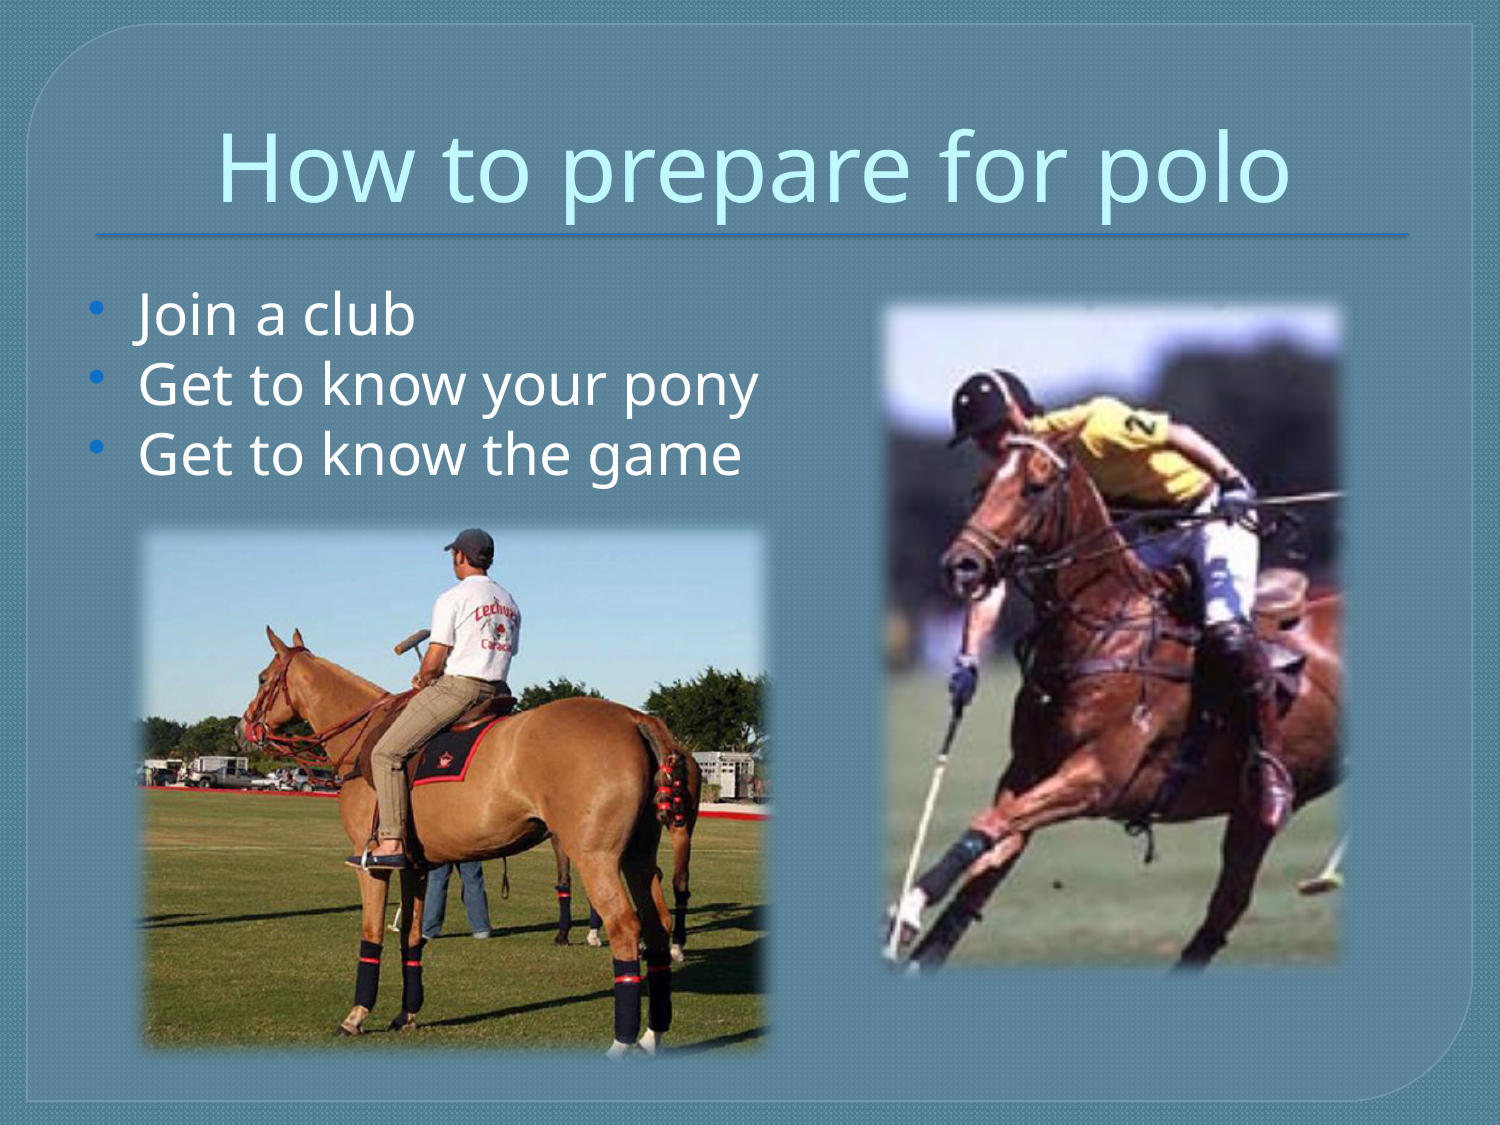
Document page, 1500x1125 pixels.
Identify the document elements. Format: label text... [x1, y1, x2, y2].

list Join a club Get to know your pony Get to know the game [75, 270, 1425, 1013]
picture [124, 512, 782, 1066]
title How to prepare for polo [75, 41, 1425, 230]
picture [867, 287, 1358, 983]
